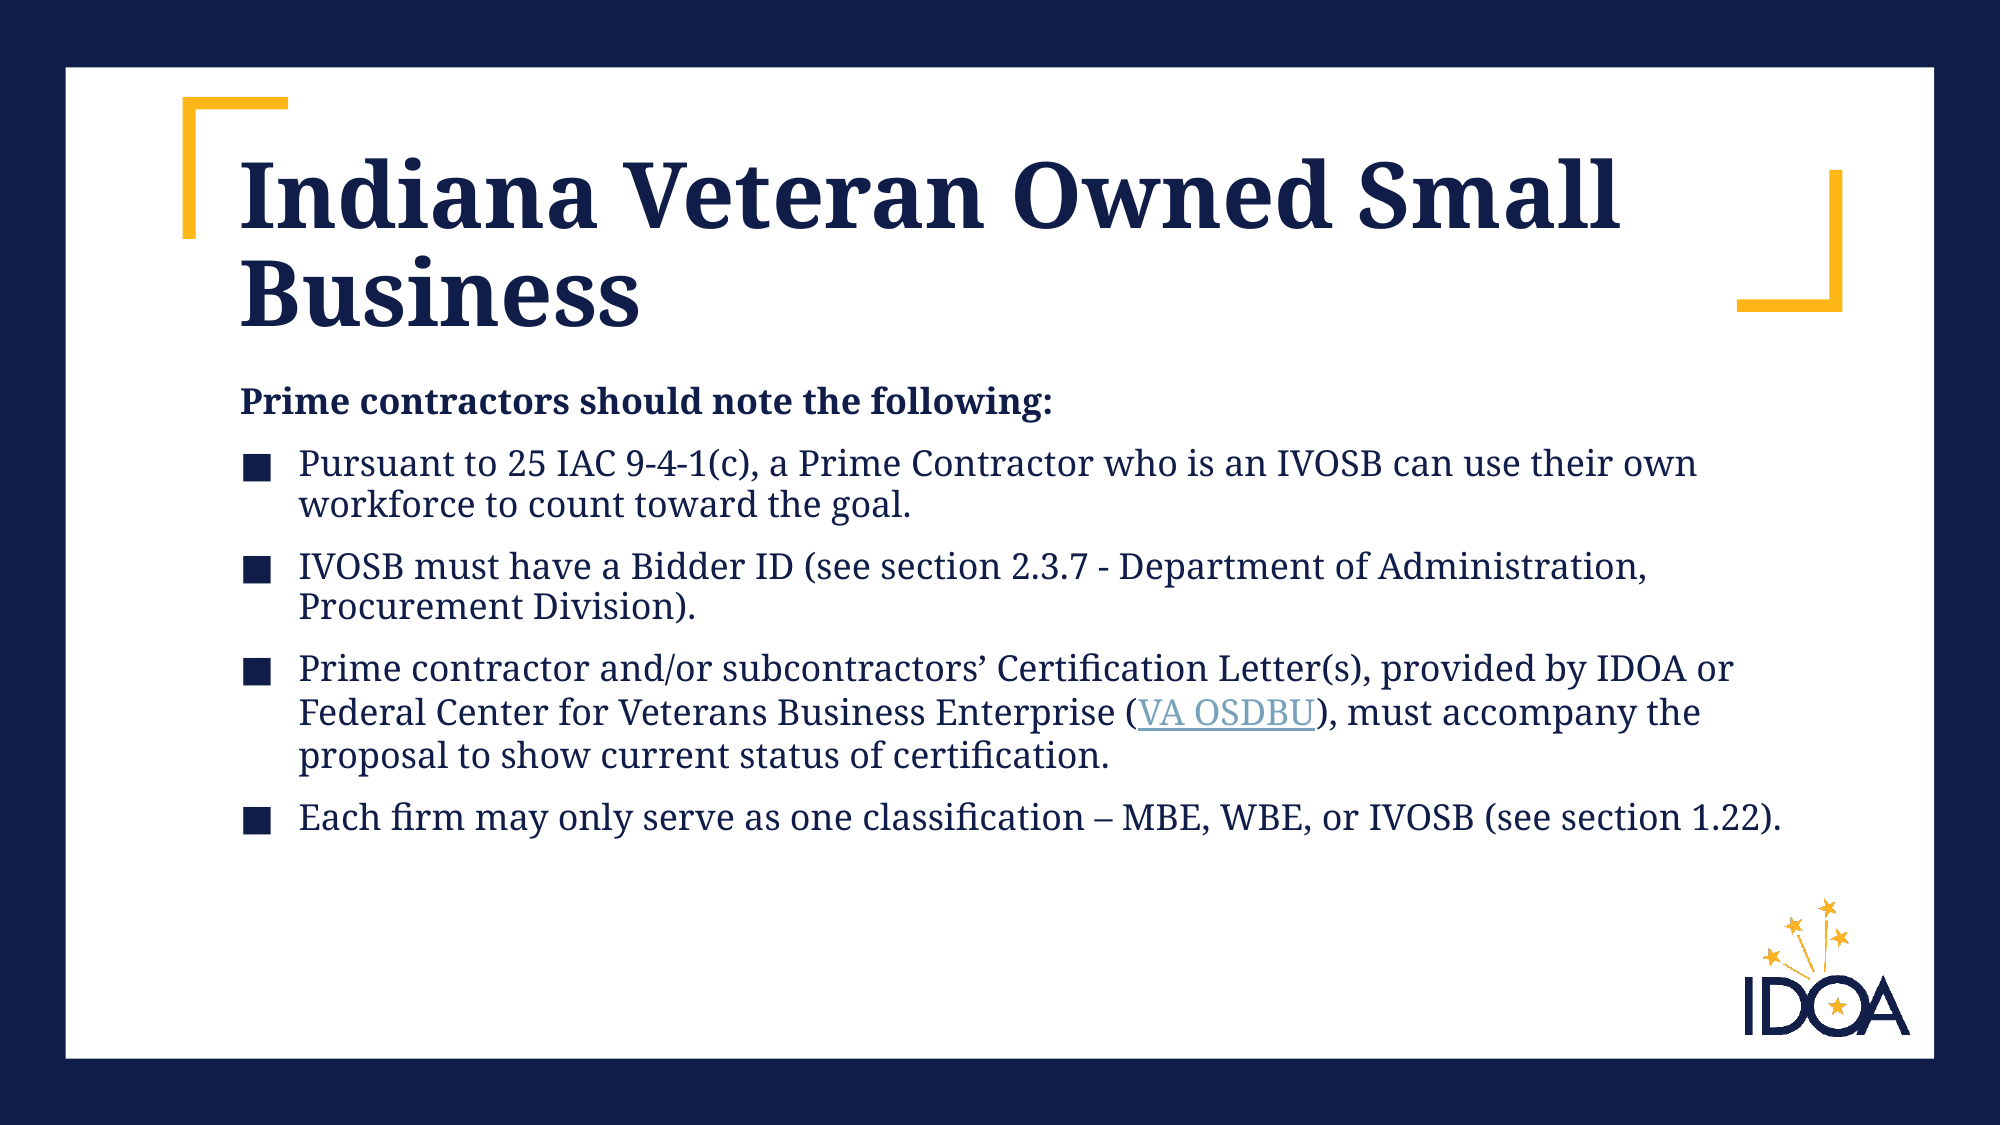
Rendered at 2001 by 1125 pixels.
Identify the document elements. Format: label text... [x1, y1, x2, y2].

title Indiana Veteran Owned Small Business [225, 142, 1800, 279]
picture [1702, 857, 1959, 1114]
list Prime contractors should note the following: Pursuant to 25 IAC 9-4-1(c), a Prime Contractor who is an IVOSB can use their own workforce to count toward the goal. IVOSB must have a Bidder ID (see section 2.3.7 - Department of Administration, Procurement Division). Prime contractor and/or subcontractors’ Certification Letter(s), provided by IDOA or Federal Center for Veterans Business Enterprise (VA OSDBU), must accompany the proposal to show current status of certification. Each firm may only serve as one classification – MBE, WBE, or IVOSB (see section 1.22). [225, 375, 1800, 851]
